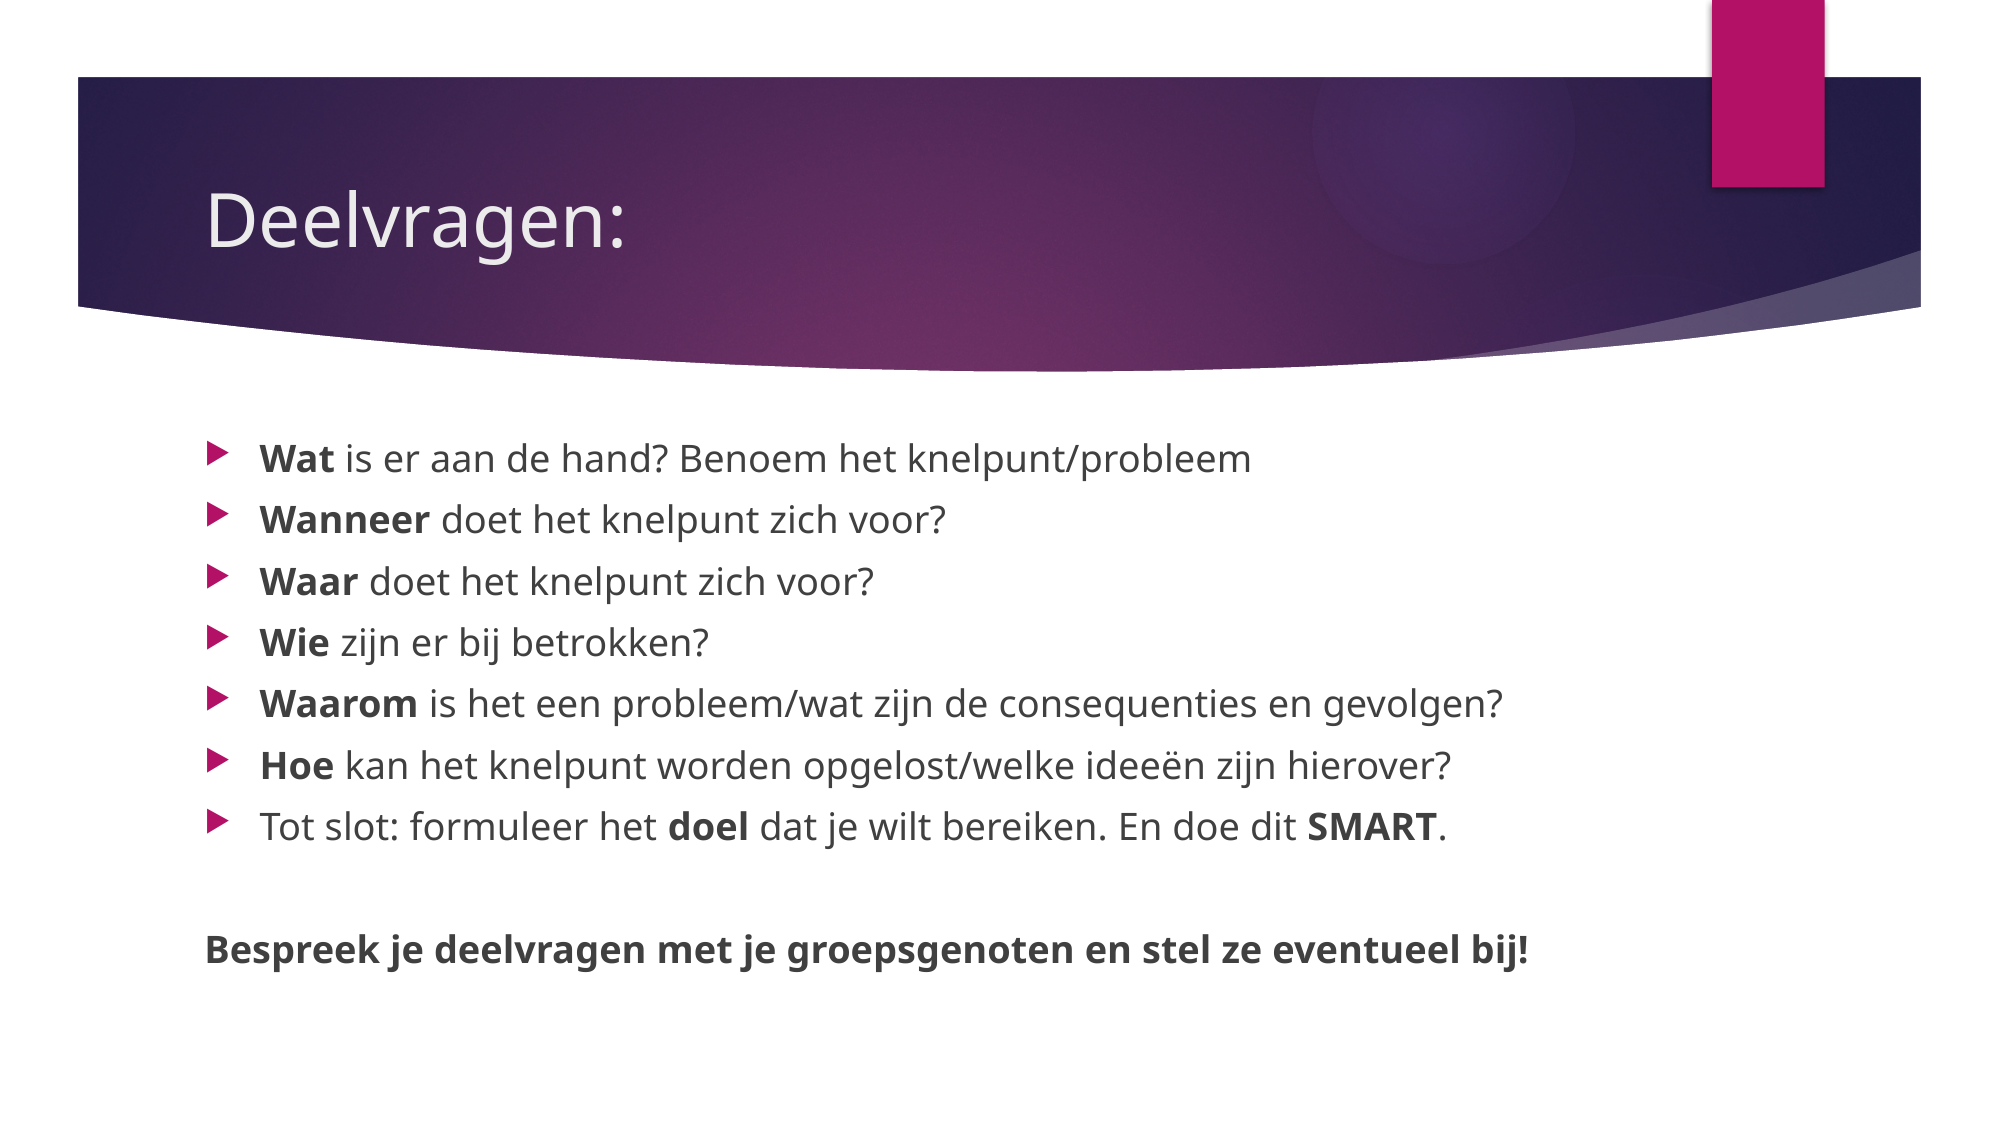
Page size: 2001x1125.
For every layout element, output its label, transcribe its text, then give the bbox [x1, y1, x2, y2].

title Deelvragen: [189, 159, 1627, 276]
list Wat is er aan de hand? Benoem het knelpunt/probleem Wanneer doet het knelpunt zich voor? Waar doet het knelpunt zich voor? Wie zijn er bij betrokken? Waarom is het een probleem/wat zijn de consequenties en gevolgen? Hoe kan het knelpunt worden opgelost/welke ideeën zijn hierover? Tot slot: formuleer het doel dat je wilt bereiken. En doe dit SMART. Bespreek je deelvragen met je groepsgenoten en stel ze eventueel bij! [189, 427, 1638, 988]
